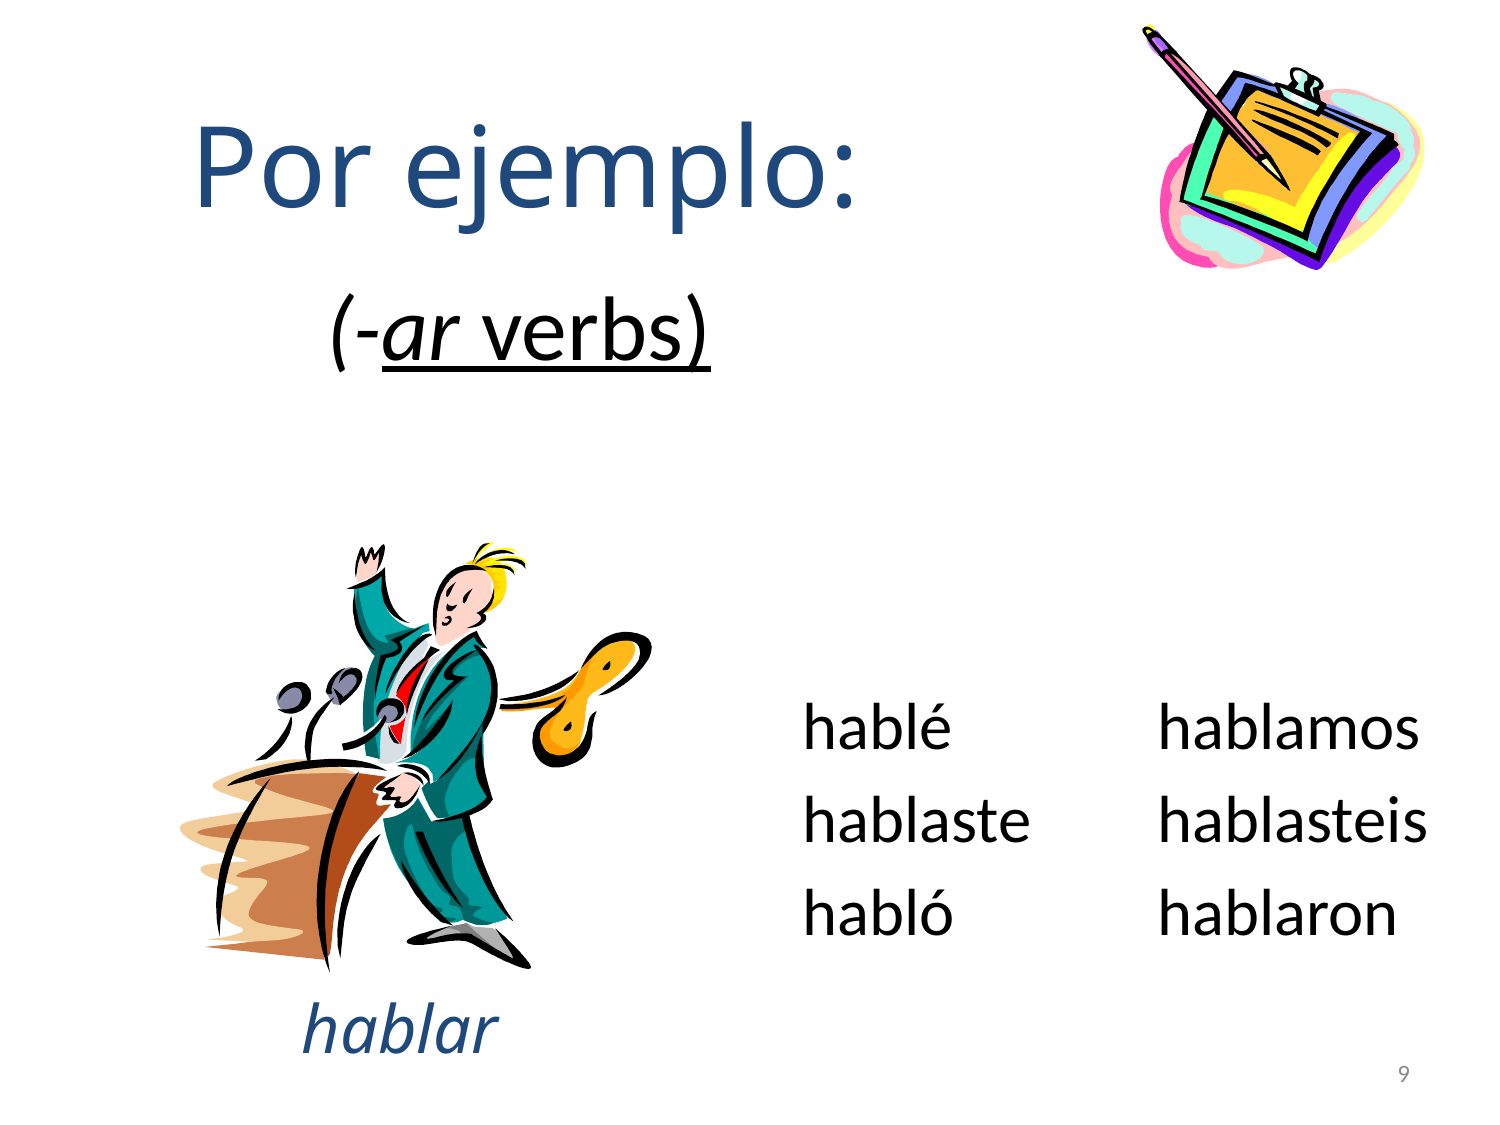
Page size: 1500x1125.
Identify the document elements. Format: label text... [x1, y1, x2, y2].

list hablé hablaste habló [787, 675, 1105, 963]
list hablamos hablasteis hablaron [1142, 675, 1500, 963]
text_box Por ejemplo: [175, 87, 875, 238]
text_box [174, 537, 657, 1075]
title (-ar verbs) [262, 262, 775, 385]
picture [1137, 19, 1430, 276]
slide_number 9 [1074, 1042, 1425, 1103]
